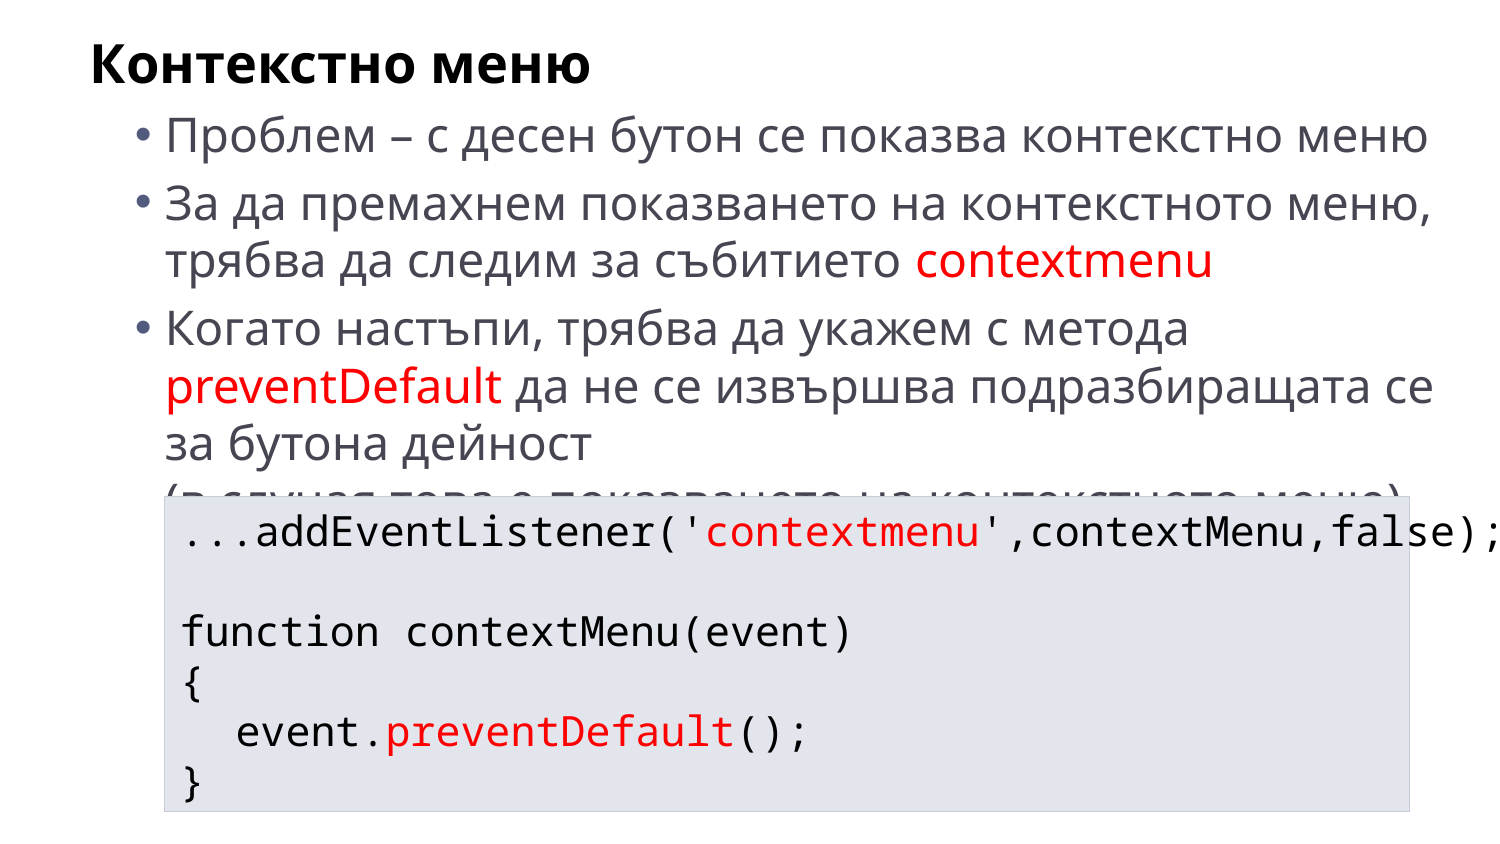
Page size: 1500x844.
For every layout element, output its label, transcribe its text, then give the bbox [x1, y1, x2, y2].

list Контекстно меню Проблем – с десен бутон се показва контекстно меню За да премахнем показването на контекстното меню, трябва да следим за събитието contextmenu Когато настъпи, трябва да укажем с метода preventDefault да не се извършва подразбиращата се за бутона дейност (в случая това е показването на контекстното меню) [75, 21, 1475, 835]
text_box ...addEventListener('contextmenu',contextMenu,false); function contextMenu(event) { event.preventDefault(); } [164, 496, 1410, 812]
